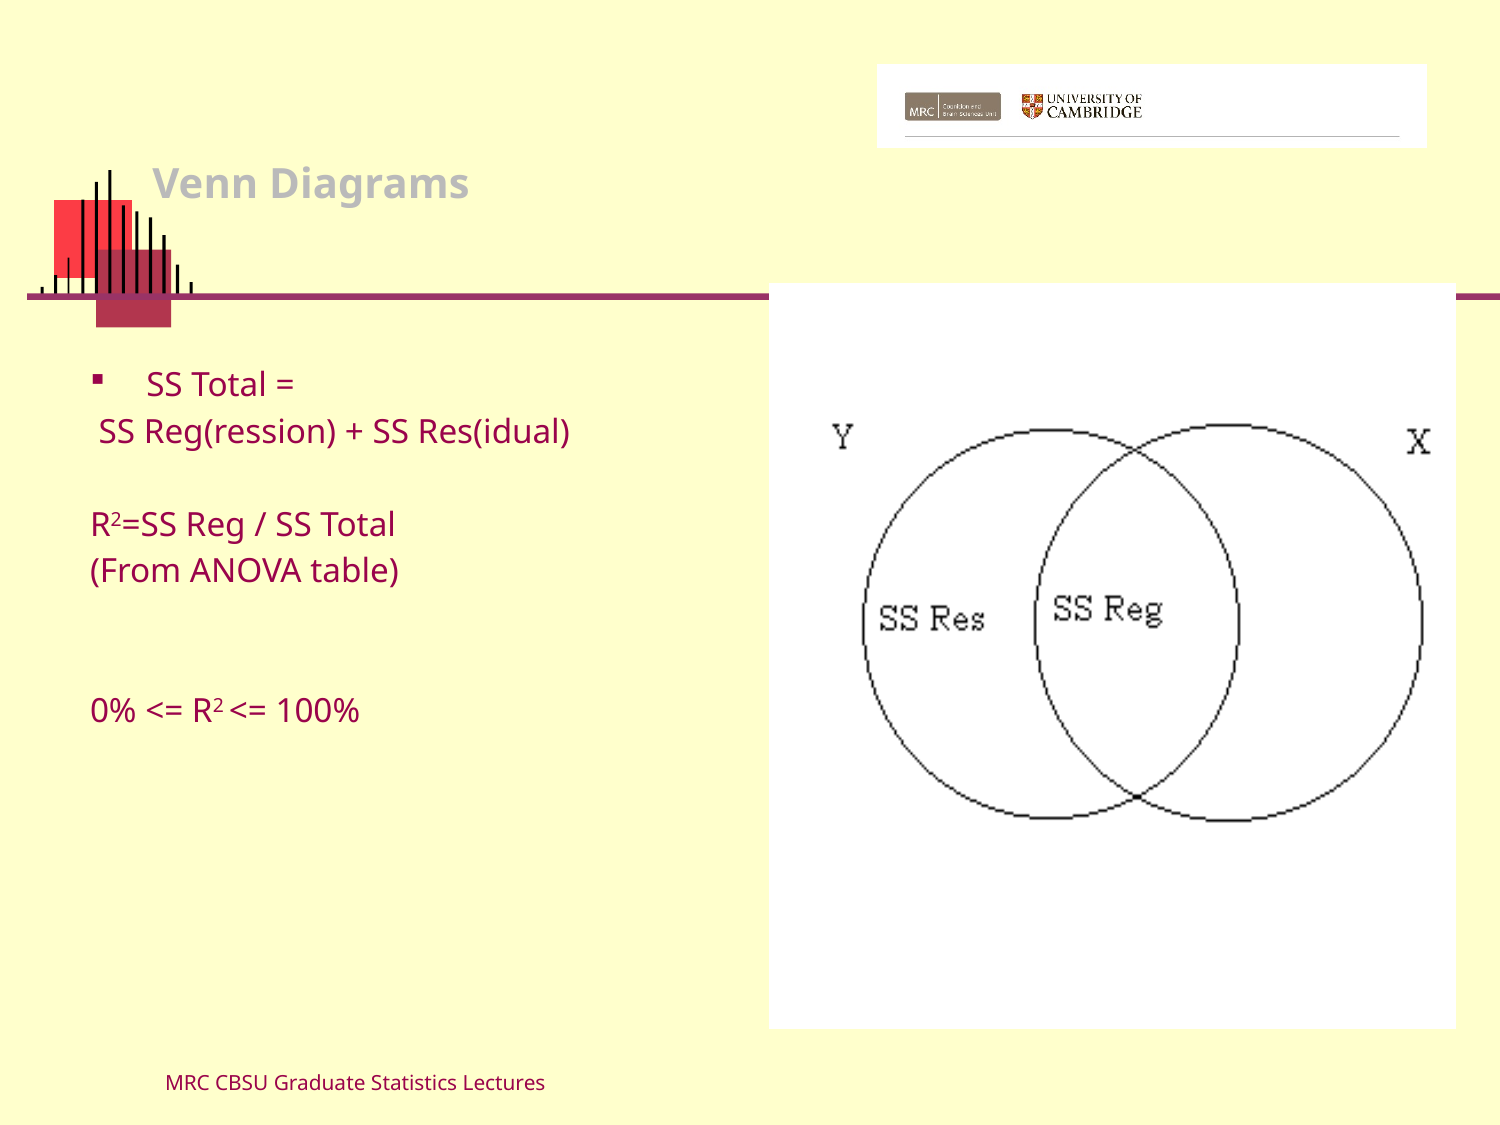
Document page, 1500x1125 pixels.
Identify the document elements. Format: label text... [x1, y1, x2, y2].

list SS Total = SS Reg(ression) + SS Res(idual) R2=SS Reg / SS Total (From ANOVA table) 0% <= R2 <= 100% [75, 262, 738, 1038]
title Venn Diagrams [137, 137, 988, 233]
footer MRC CBSU Graduate Statistics Lectures [149, 1062, 988, 1101]
picture [877, 64, 1427, 148]
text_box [762, 274, 1463, 1038]
